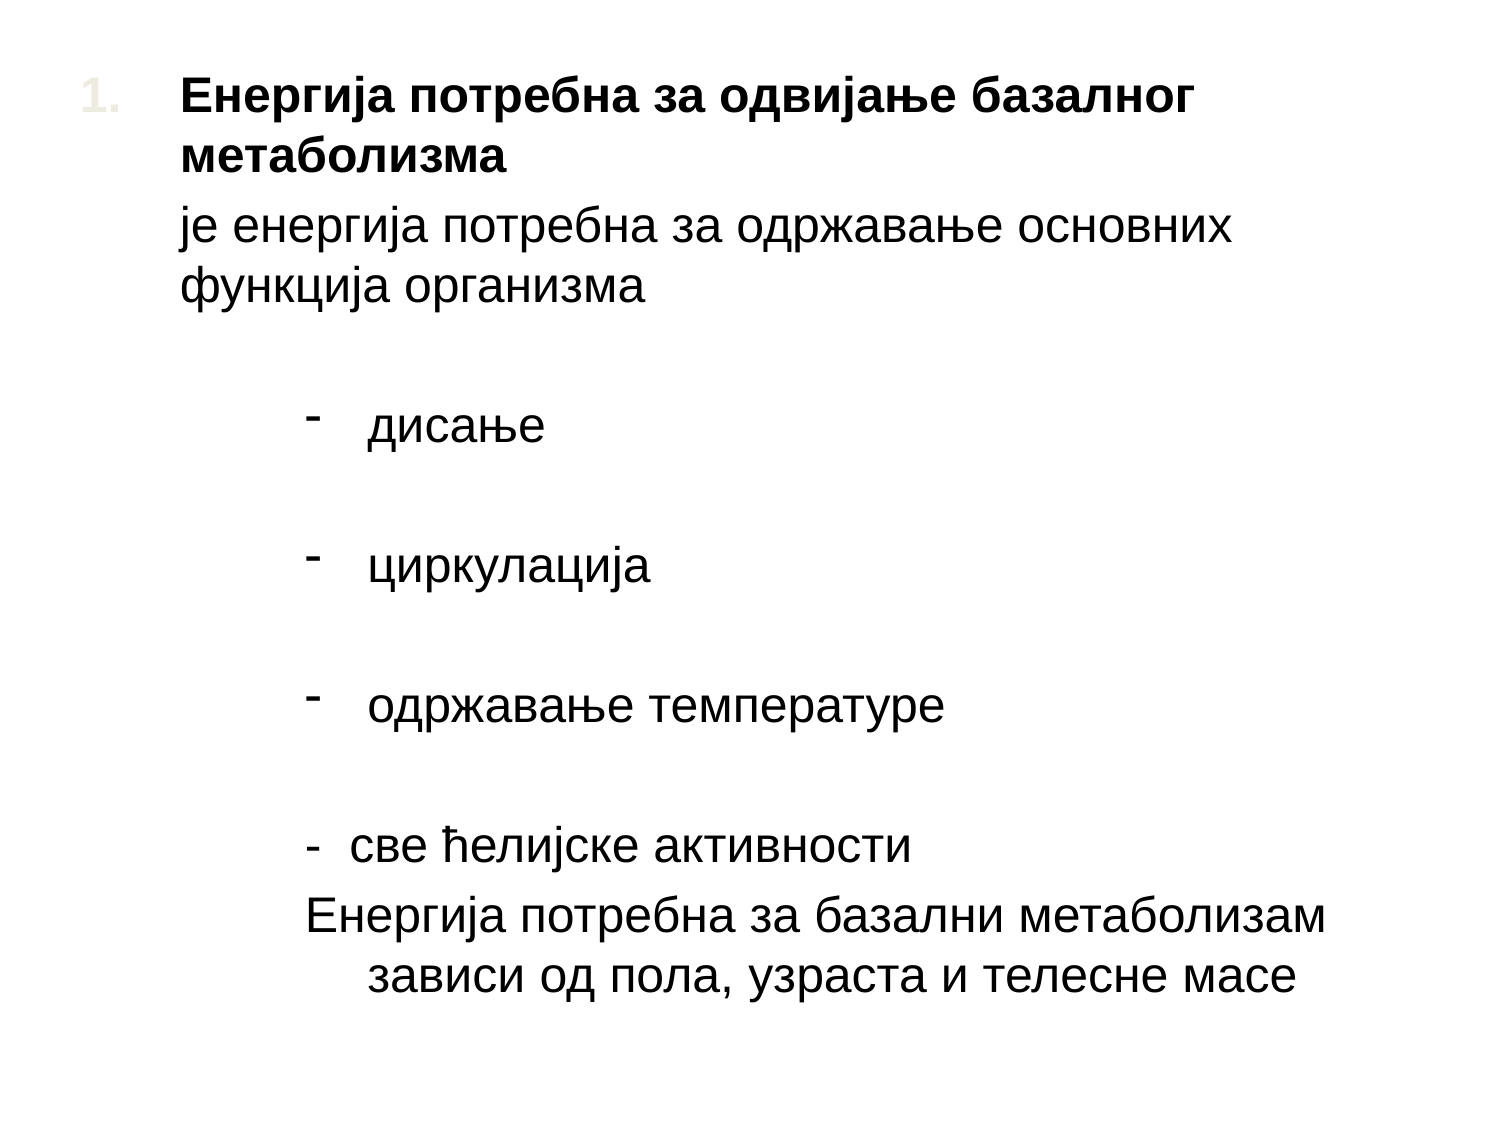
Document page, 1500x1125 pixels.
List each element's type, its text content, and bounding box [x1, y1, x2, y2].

list Енергија потребна за одвијање базалног метаболизма је енергија потребна за одржавање основних функција организма дисање циркулација одржавање температуре - све ћелијске активности Енергија потребна за базални метаболизам зависи од пола, узраста и телесне масе [64, 54, 1424, 988]
